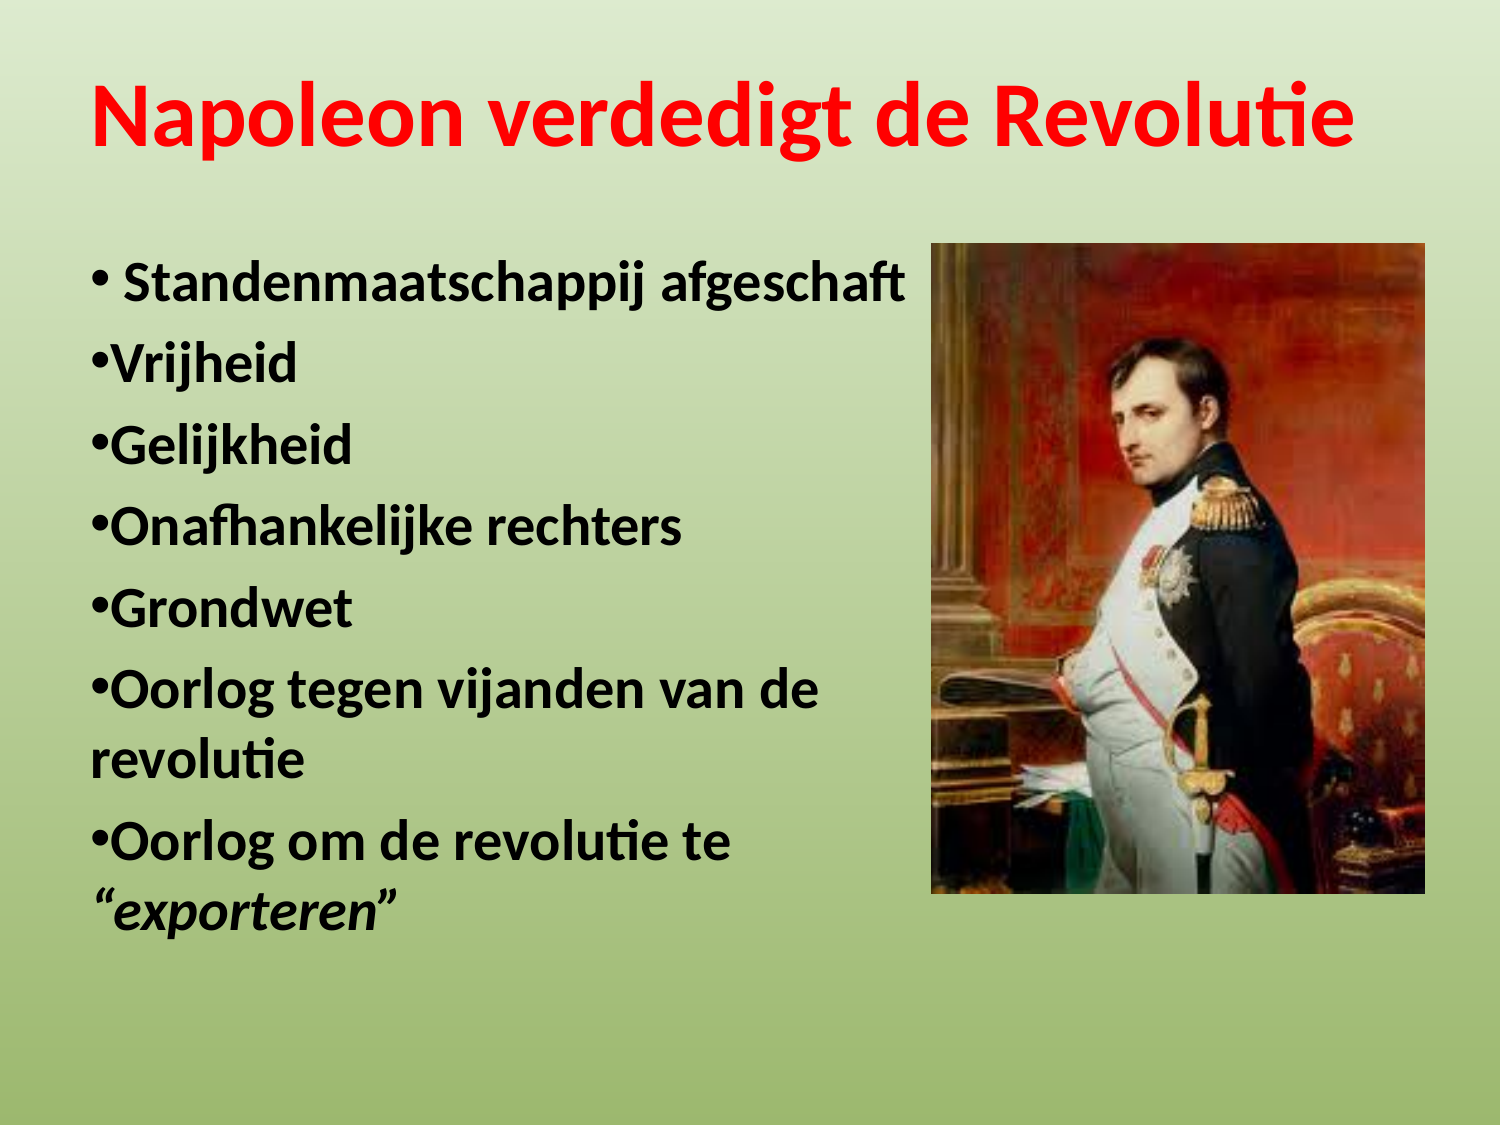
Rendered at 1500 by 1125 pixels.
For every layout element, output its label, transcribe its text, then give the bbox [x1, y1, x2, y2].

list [930, 243, 1426, 894]
title Napoleon verdedigt de Revolutie [75, 44, 1459, 173]
list Standenmaatschappij afgeschaft Vrijheid Gelijkheid Onafhankelijke rechters Grondwet Oorlog tegen vijanden van de revolutie Oorlog om de revolutie te “exporteren” [75, 235, 951, 1005]
